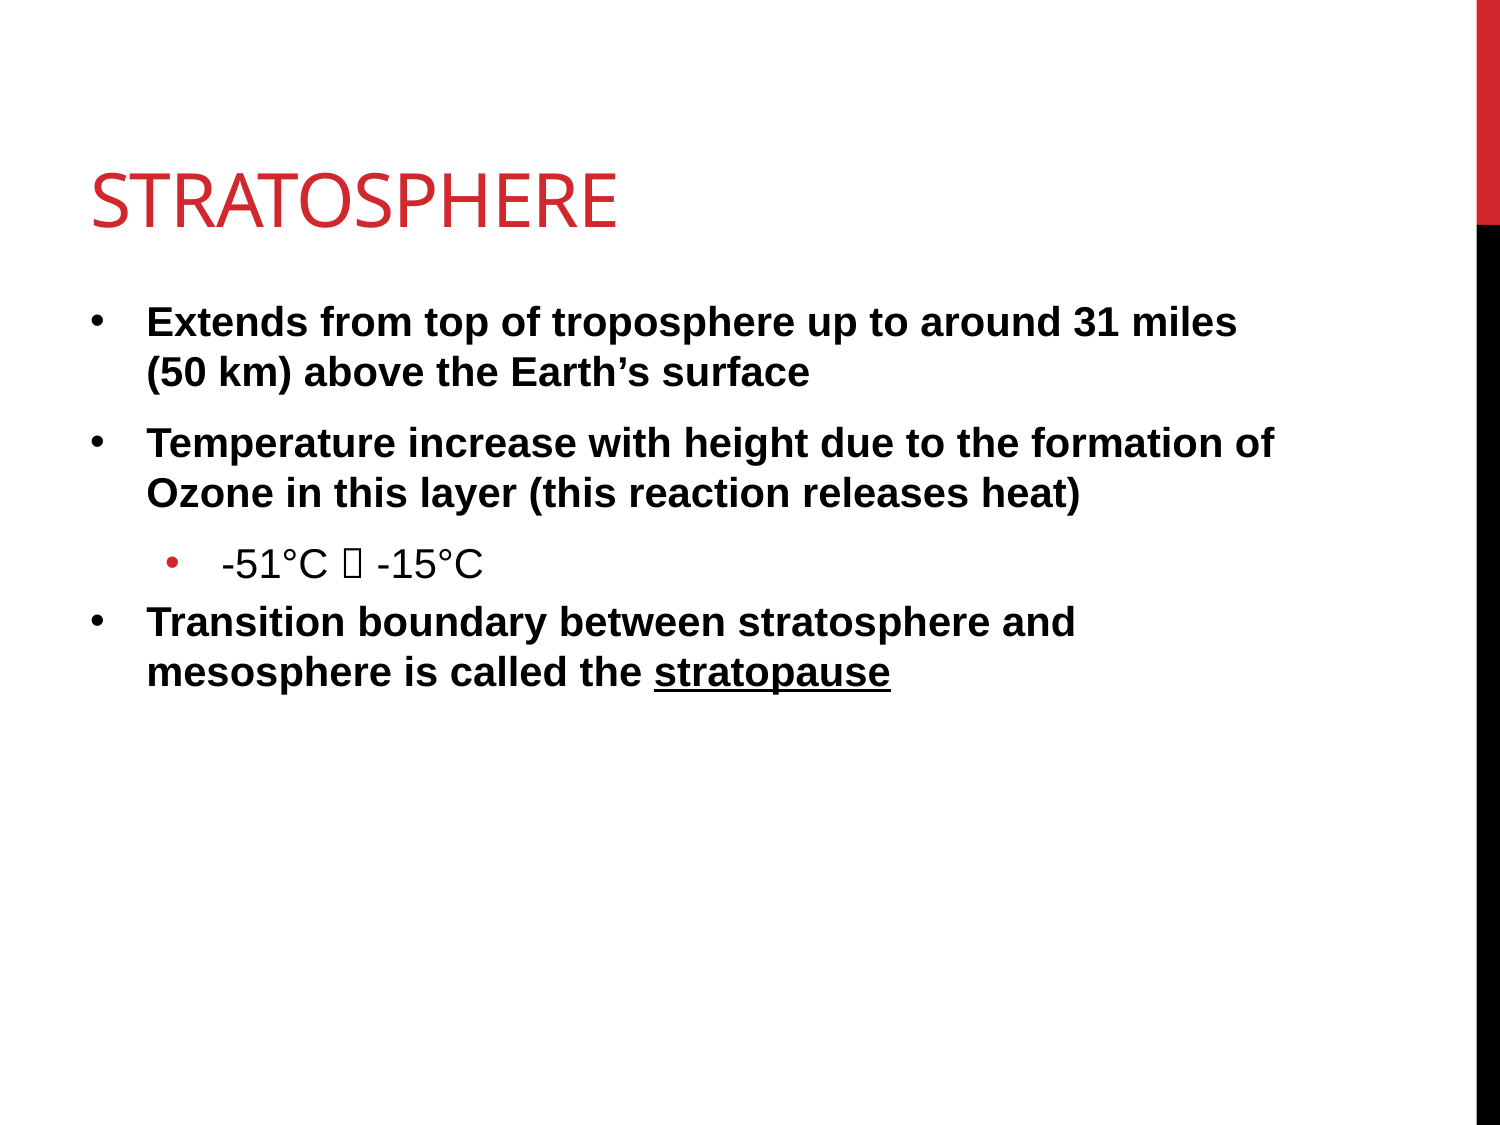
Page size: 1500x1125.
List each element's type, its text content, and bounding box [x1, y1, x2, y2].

title STratosphere [75, 25, 1025, 250]
list Extends from top of troposphere up to around 31 miles (50 km) above the Earth’s surface Temperature increase with height due to the formation of Ozone in this layer (this reaction releases heat) -51°C  -15°C Transition boundary between stratosphere and mesosphere is called the stratopause [75, 287, 1325, 1005]
